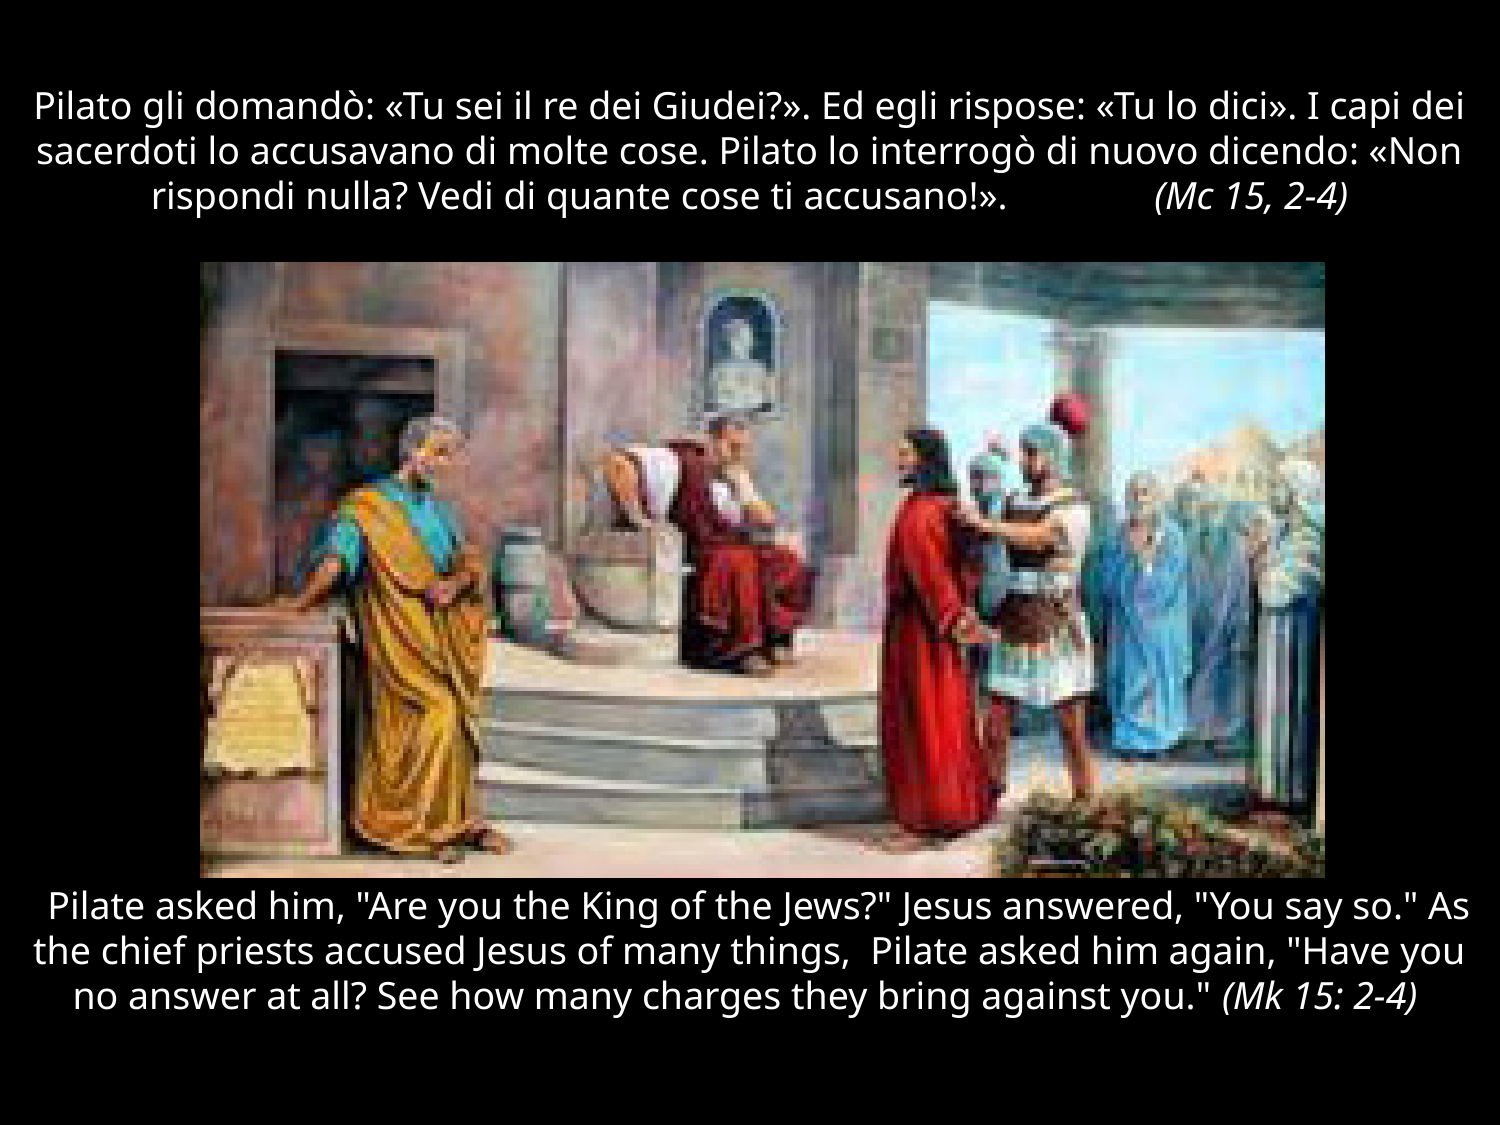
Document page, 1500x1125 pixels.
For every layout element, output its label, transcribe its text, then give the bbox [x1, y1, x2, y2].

text_box Pilate asked him, "Are you the King of the Jews?" Jesus answered, "You say so." As the chief priests accused Jesus of many things, Pilate asked him again, "Have you no answer at all? See how many charges they bring against you." (Mk 15: 2-4) [0, 874, 1500, 1025]
text_box Pilato gli domandò: «Tu sei il re dei Giudei?». Ed egli rispose: «Tu lo dici». I capi dei sacerdoti lo accusavano di molte cose. Pilato lo interrogò di nuovo dicendo: «Non rispondi nulla? Vedi di quante cose ti accusano!». (Mc 15, 2-4) [0, 74, 1500, 225]
picture [199, 262, 1325, 878]
